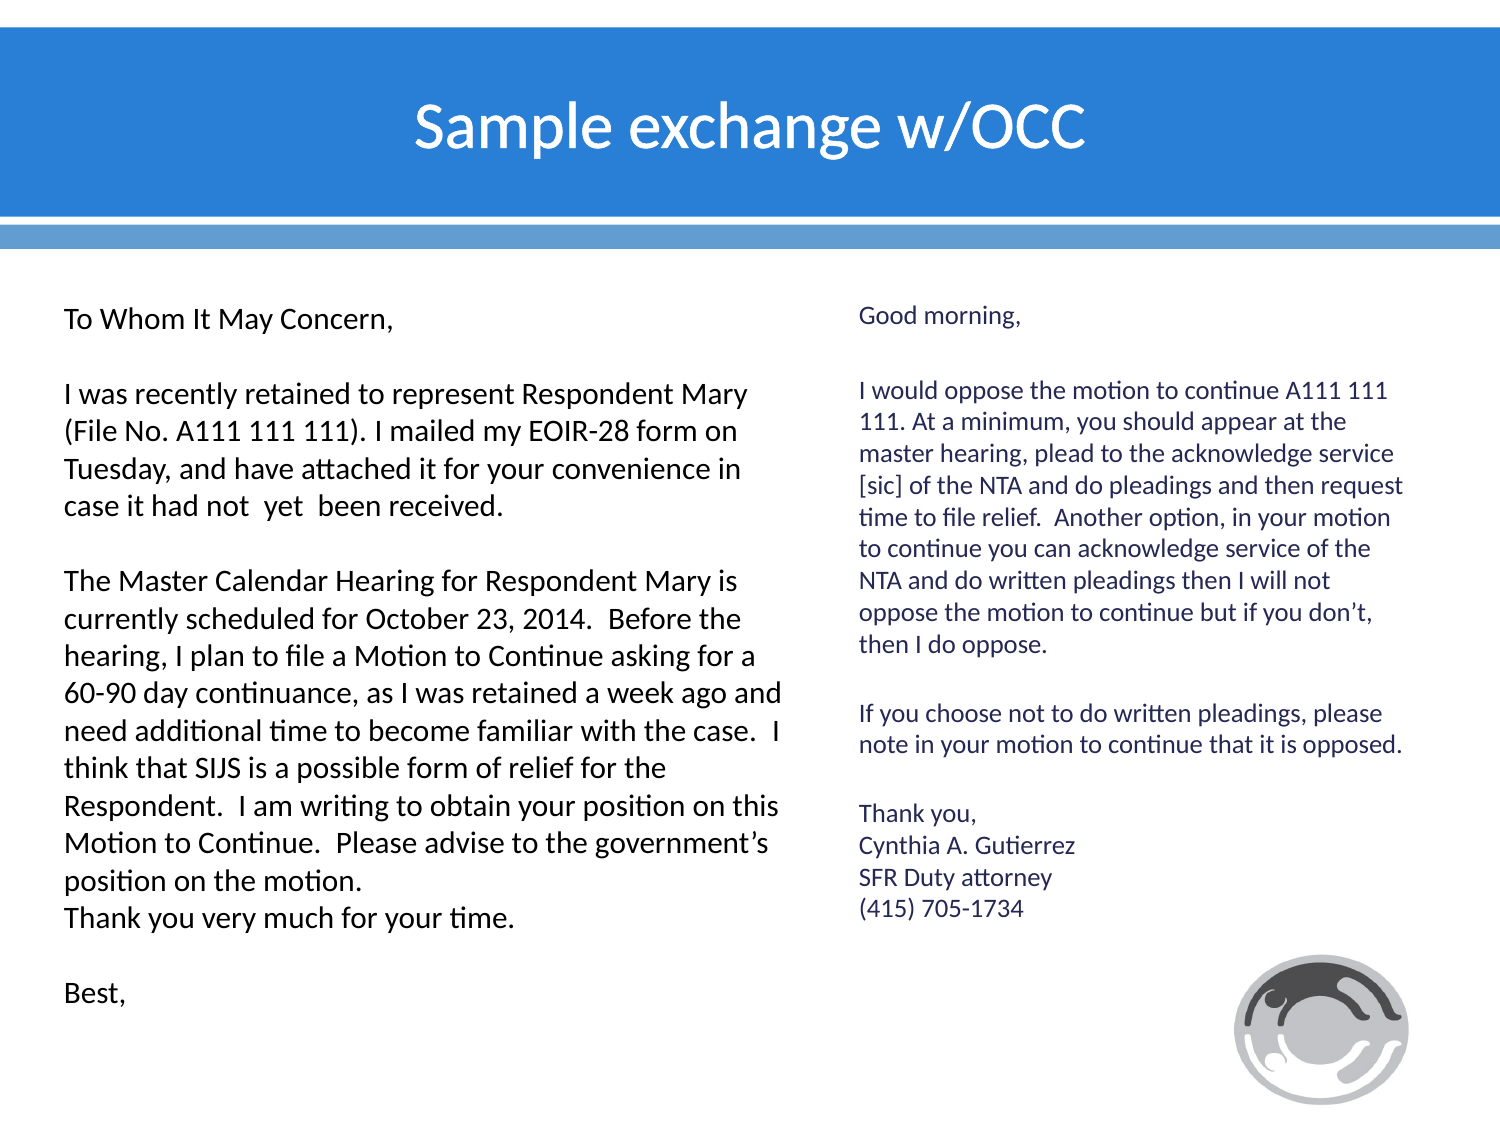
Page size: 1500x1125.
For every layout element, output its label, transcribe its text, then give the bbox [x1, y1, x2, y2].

text_box To Whom It May Concern, I was recently retained to represent Respondent Mary (File No. A111 111 111). I mailed my EOIR-28 form on Tuesday, and have attached it for your convenience in case it had not yet been received. The Master Calendar Hearing for Respondent Mary is currently scheduled for October 23, 2014. Before the hearing, I plan to file a Motion to Continue asking for a 60-90 day continuance, as I was retained a week ago and need additional time to become familiar with the case. I think that SIJS is a possible form of relief for the Respondent. I am writing to obtain your position on this Motion to Continue. Please advise to the government’s position on the motion. Thank you very much for your time. Best, [49, 290, 802, 1018]
picture [1234, 1005, 1424, 1125]
title Sample exchange w/OCC [75, 29, 1425, 213]
list Good morning, I would oppose the motion to continue A111 111 111. At a minimum, you should appear at the master hearing, plead to the acknowledge service [sic] of the NTA and do pleadings and then request time to file relief. Another option, in your motion to continue you can acknowledge service of the NTA and do written pleadings then I will not oppose the motion to continue but if you don’t, then I do oppose. If you choose not to do written pleadings, please note in your motion to continue that it is opposed. Thank you, Cynthia A. Gutierrez SFR Duty attorney (415) 705-1734 [844, 291, 1425, 1005]
